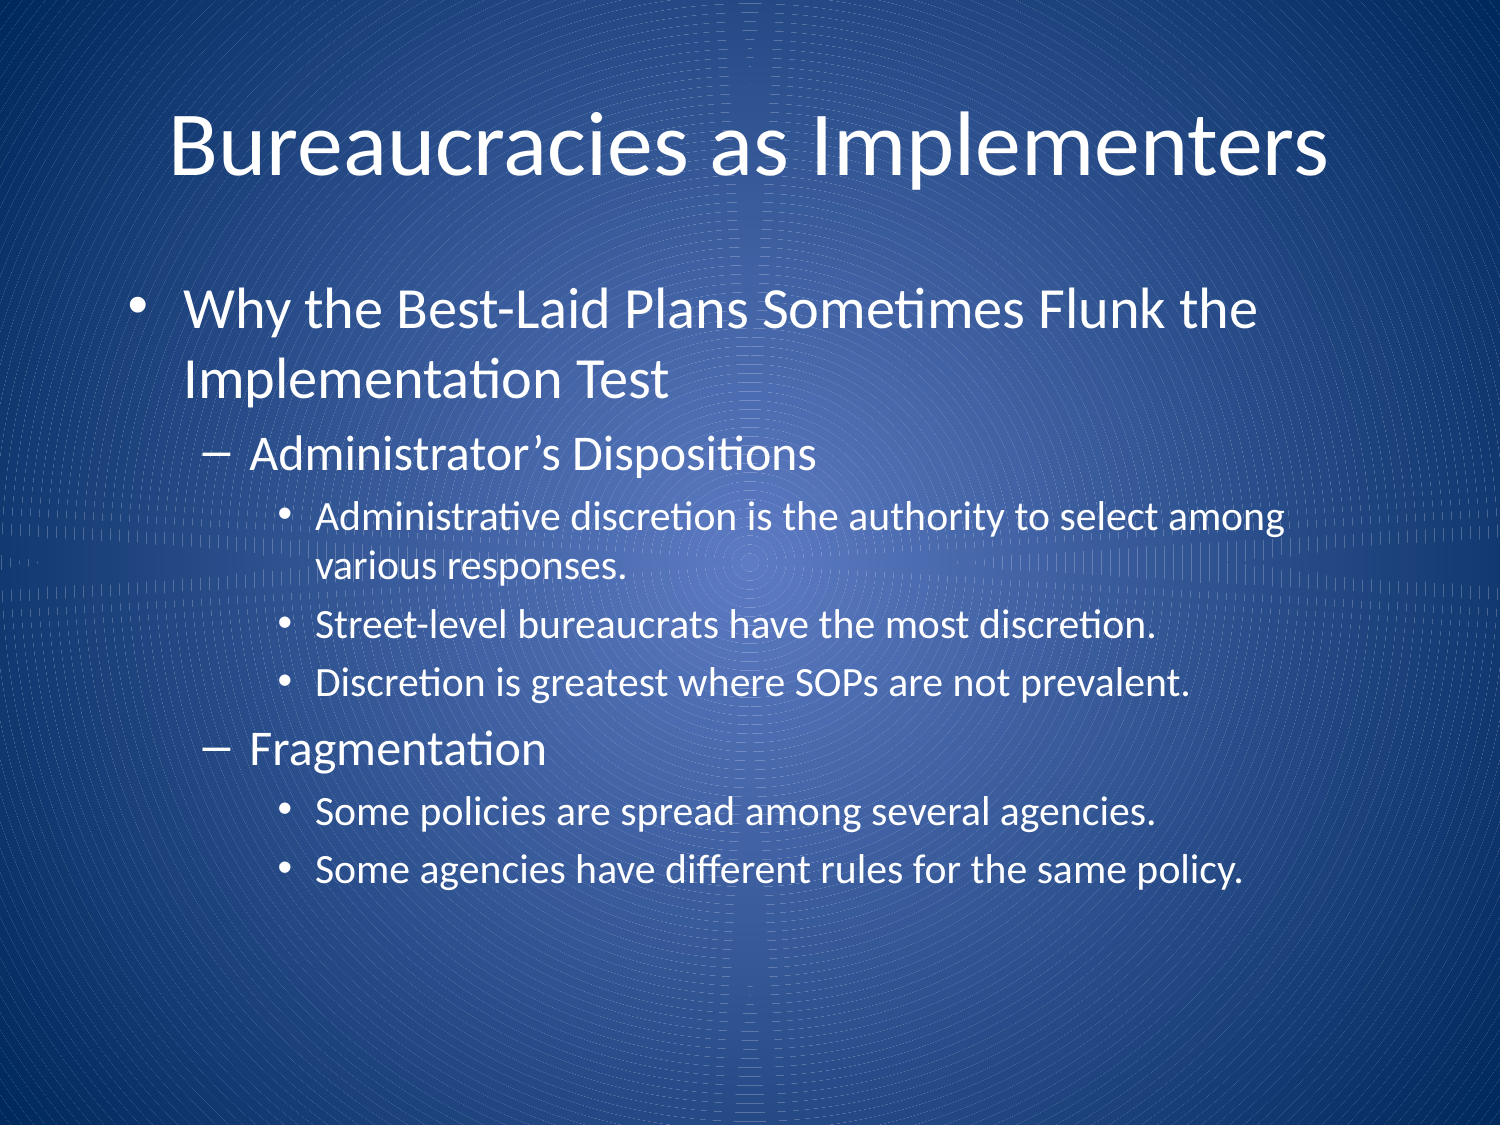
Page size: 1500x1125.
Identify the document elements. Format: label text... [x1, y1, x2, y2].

list Why the Best-Laid Plans Sometimes Flunk the Implementation Test Administrator’s Dispositions Administrative discretion is the authority to select among various responses. Street-level bureaucrats have the most discretion. Discretion is greatest where SOPs are not prevalent. Fragmentation Some policies are spread among several agencies. Some agencies have different rules for the same policy. [112, 262, 1388, 1038]
title Bureaucracies as Implementers [75, 45, 1425, 233]
